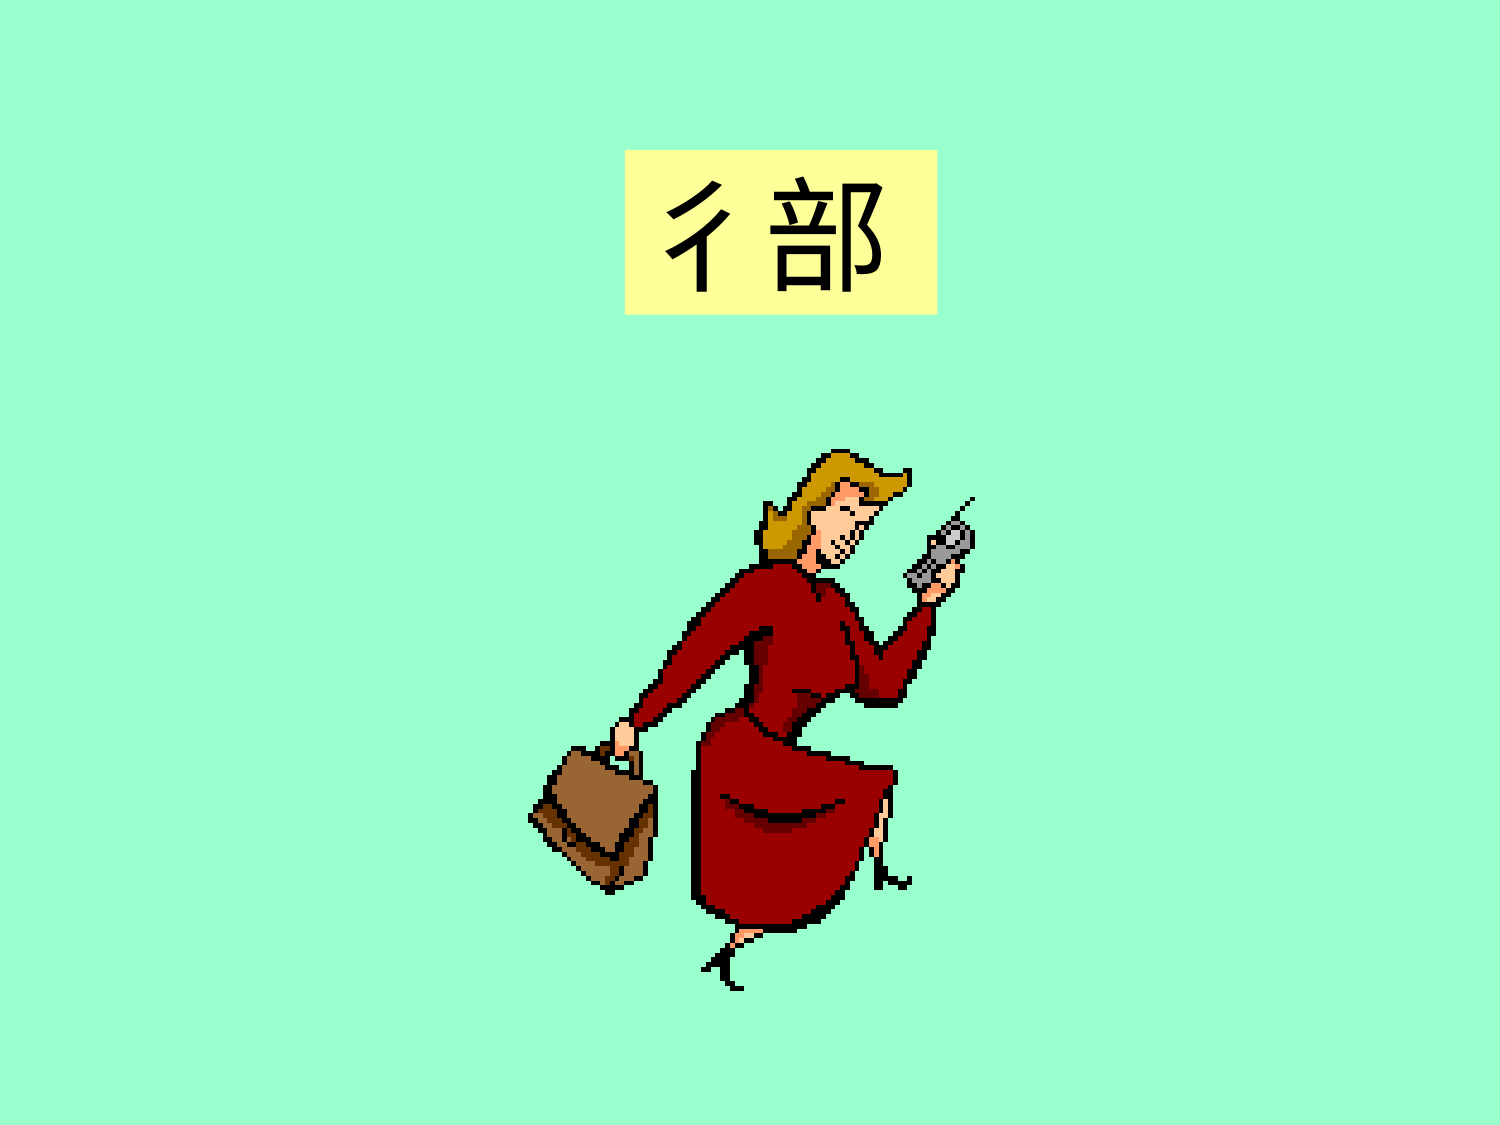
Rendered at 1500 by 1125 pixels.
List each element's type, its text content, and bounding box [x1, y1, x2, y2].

picture [499, 449, 975, 1026]
text_box 彳部 [624, 149, 938, 315]
